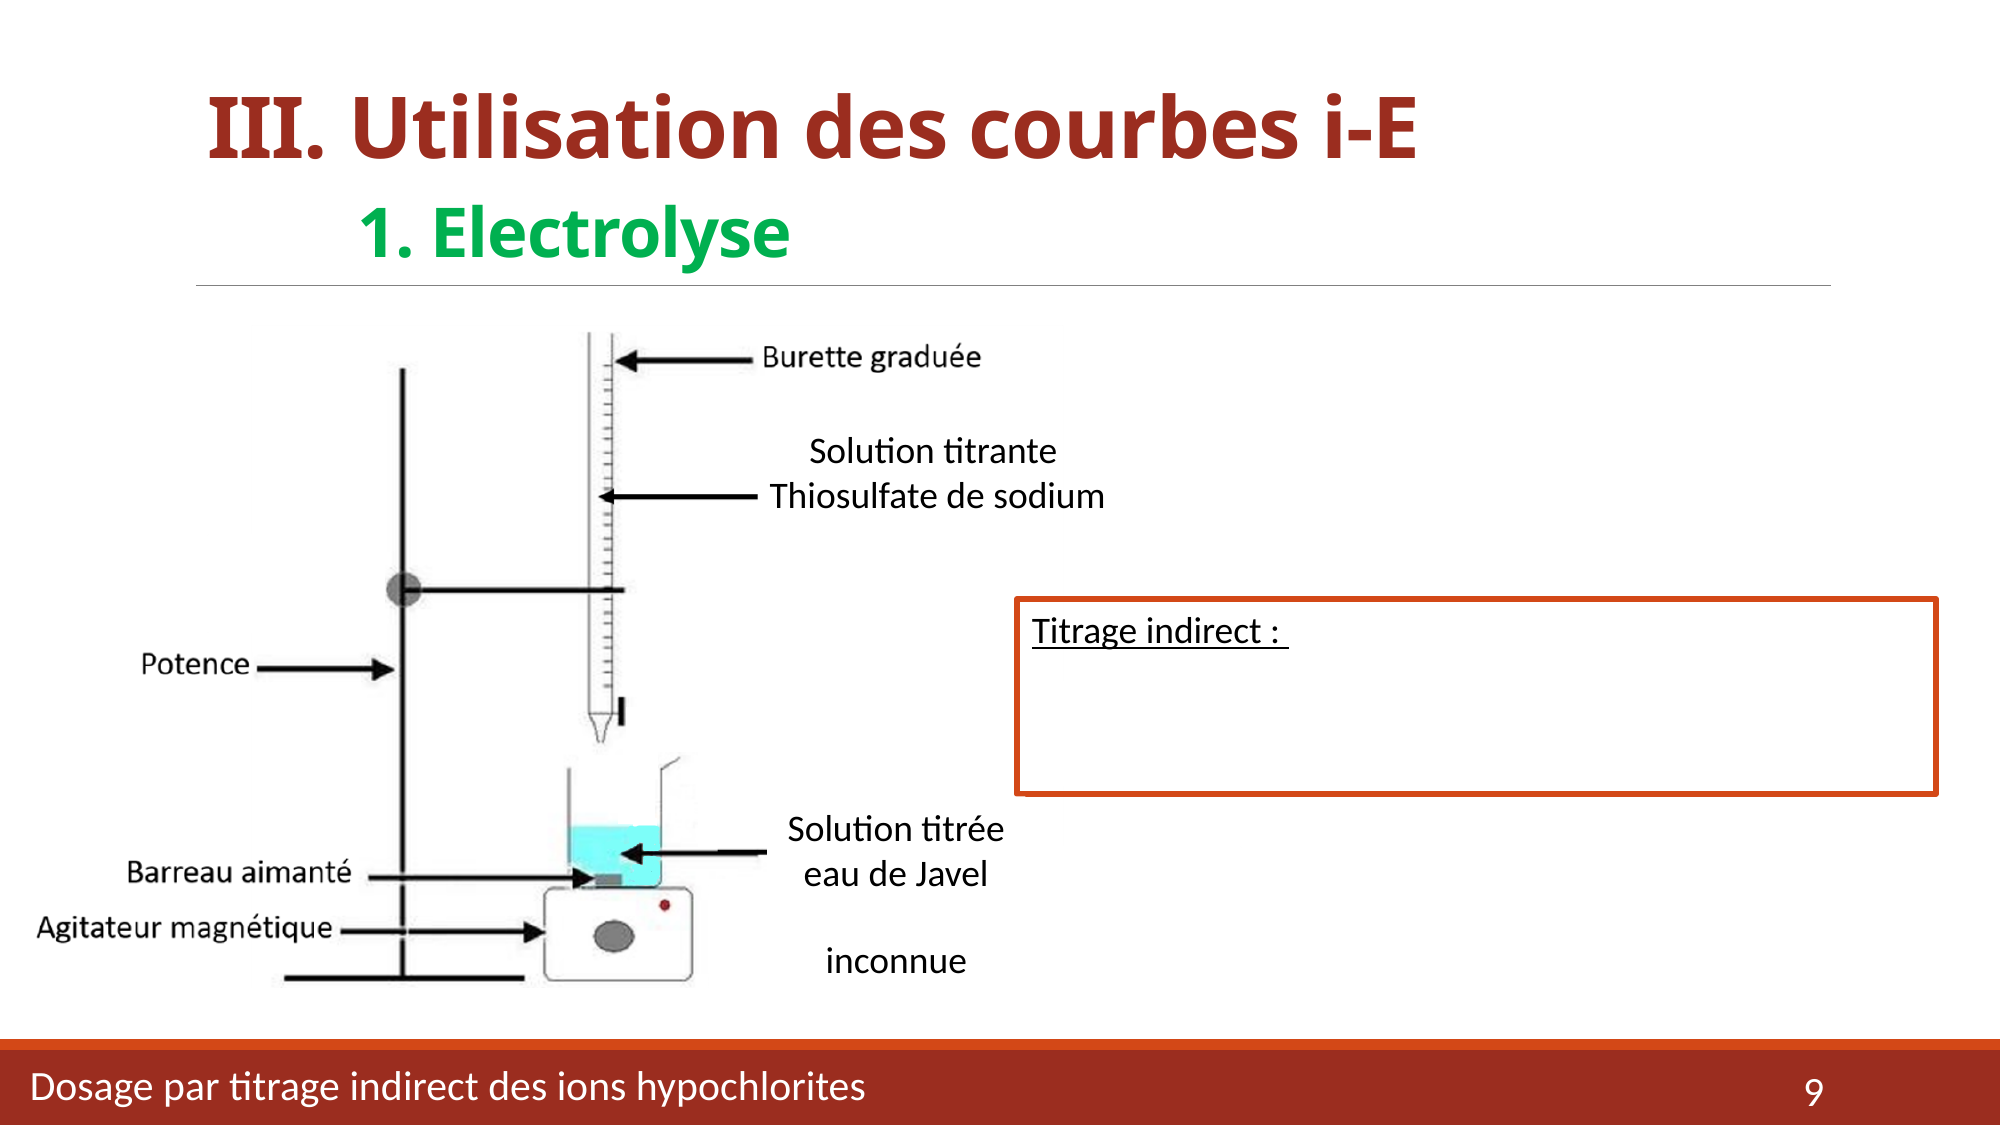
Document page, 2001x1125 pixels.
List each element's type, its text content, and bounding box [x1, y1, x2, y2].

text_box III. Utilisation des courbes i-E 1. Electrolyse [192, 46, 1842, 285]
text_box Dosage par titrage indirect des ions hypochlorites [0, 1056, 2000, 1125]
picture [14, 323, 1300, 991]
